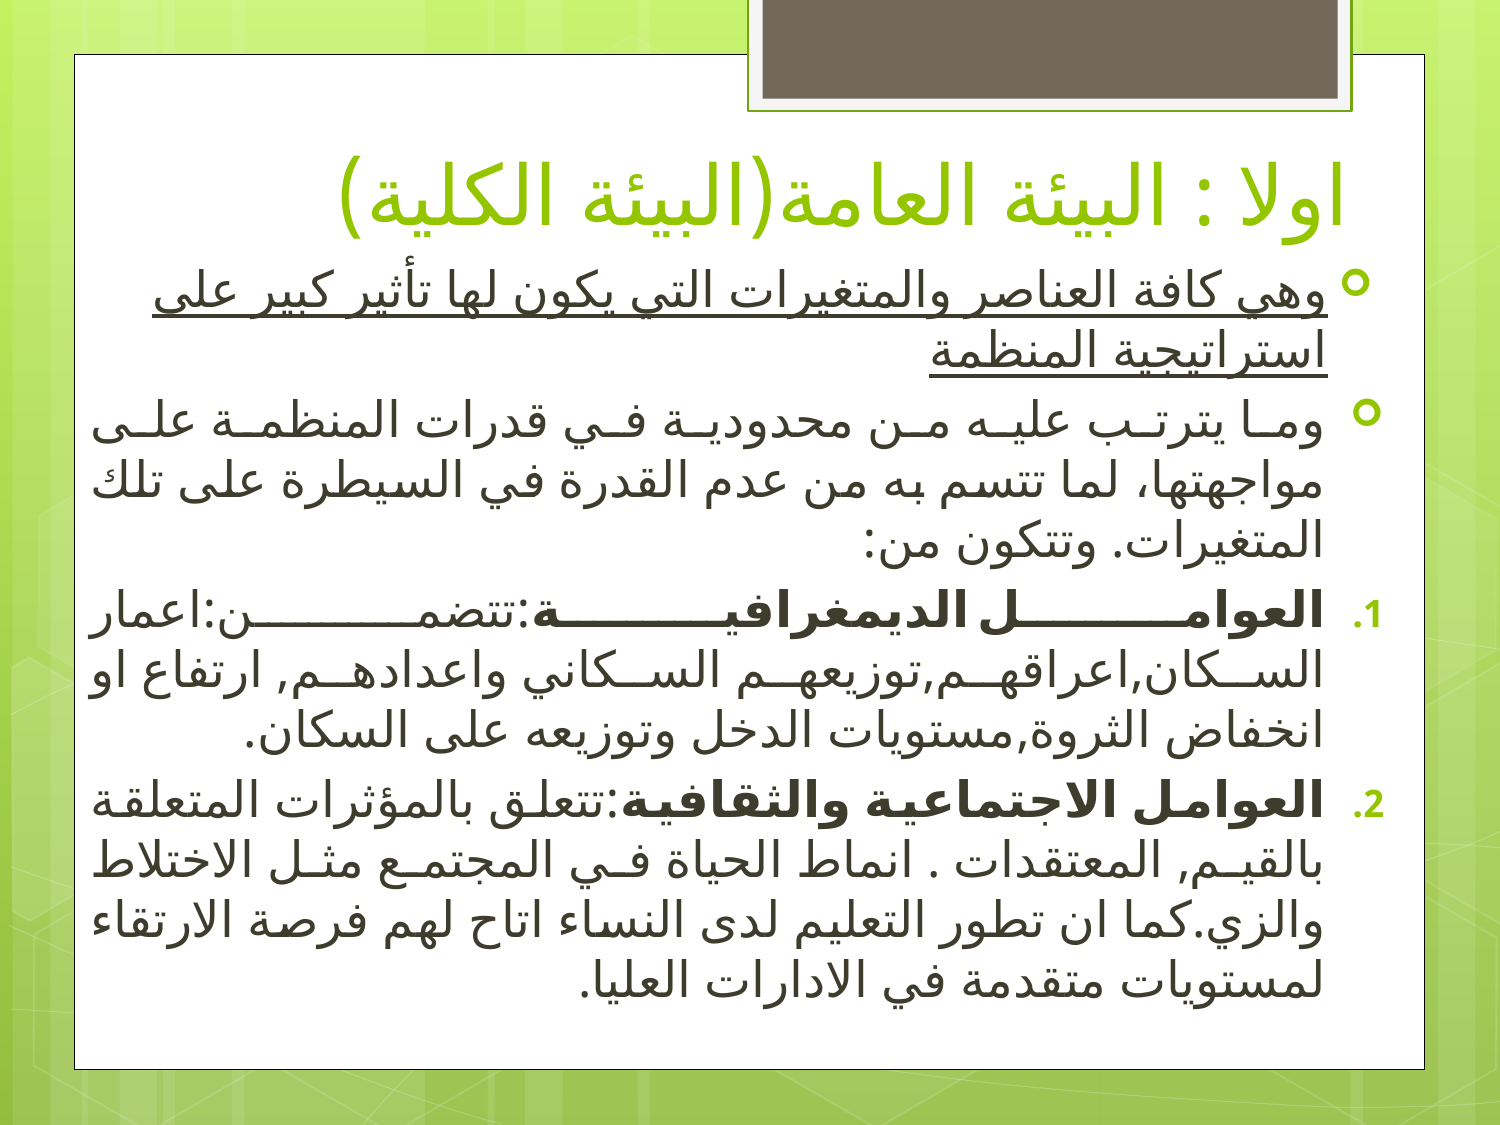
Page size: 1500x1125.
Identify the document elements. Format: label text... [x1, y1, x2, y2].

list وهي كافة العناصر والمتغيرات التي يكون لها تأثير كبير على استراتيجية المنظمة وما يترتب عليه من محدودية في قدرات المنظمة على مواجهتها، لما تتسم به من عدم القدرة في السيطرة على تلك المتغيرات. وتتكون من: العوامل الديمغرافية:تتضمن:اعمار السكان,اعراقهم,توزيعهم السكاني واعدادهم, ارتفاع او انخفاض الثروة,مستويات الدخل وتوزيعه على السكان. العوامل الاجتماعية والثقافية:تتعلق بالمؤثرات المتعلقة بالقيم, المعتقدات . انماط الحياة في المجتمع مثل الاختلاط والزي.كما ان تطور التعليم لدى النساء اتاح لهم فرصة الارتقاء لمستويات متقدمة في الادارات العليا. [75, 249, 1400, 1075]
title اولا : البيئة العامة(البيئة الكلية) [212, 62, 1365, 249]
